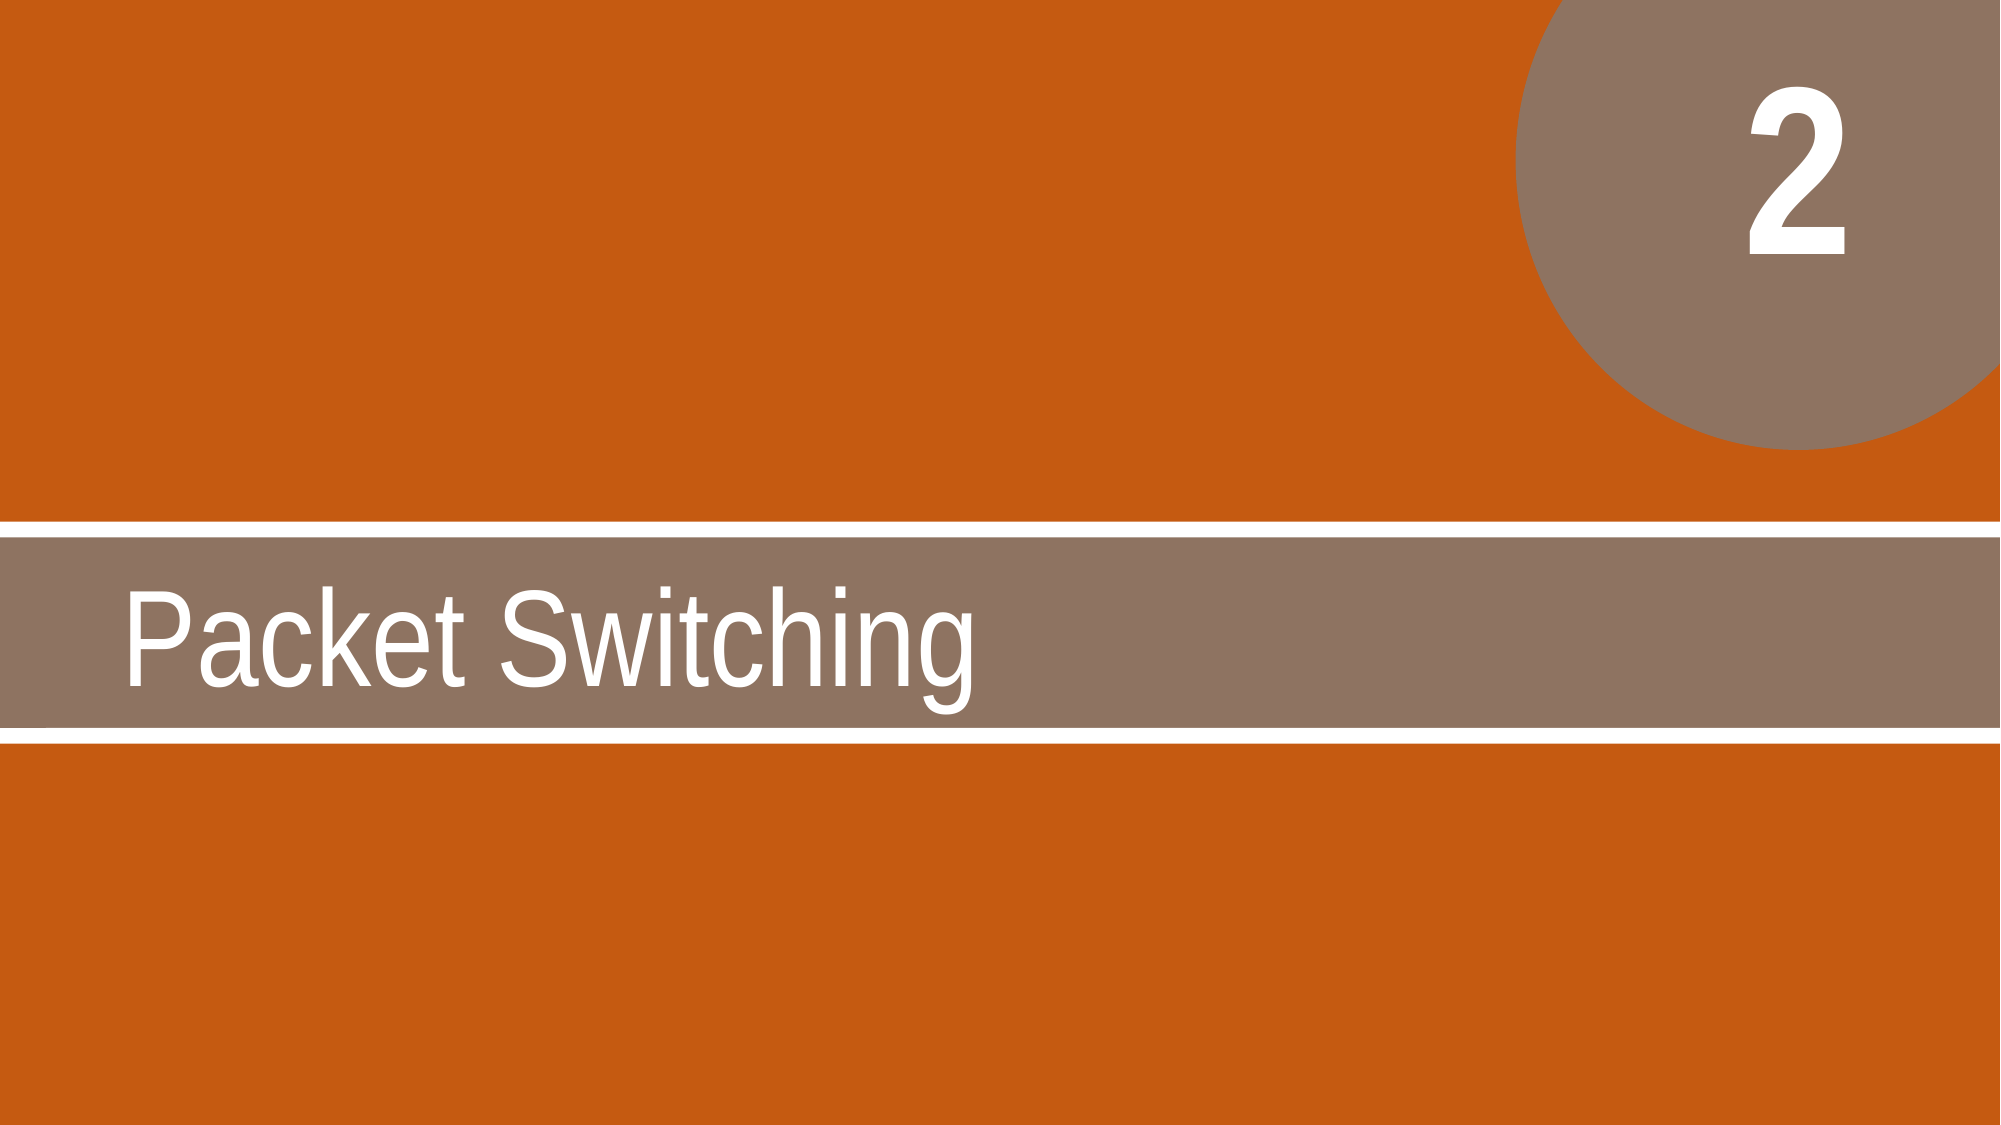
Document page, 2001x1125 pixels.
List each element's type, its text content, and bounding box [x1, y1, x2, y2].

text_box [1515, 0, 2000, 450]
text_box [0, 528, 2000, 737]
text_box Packet Switching [106, 541, 1516, 722]
